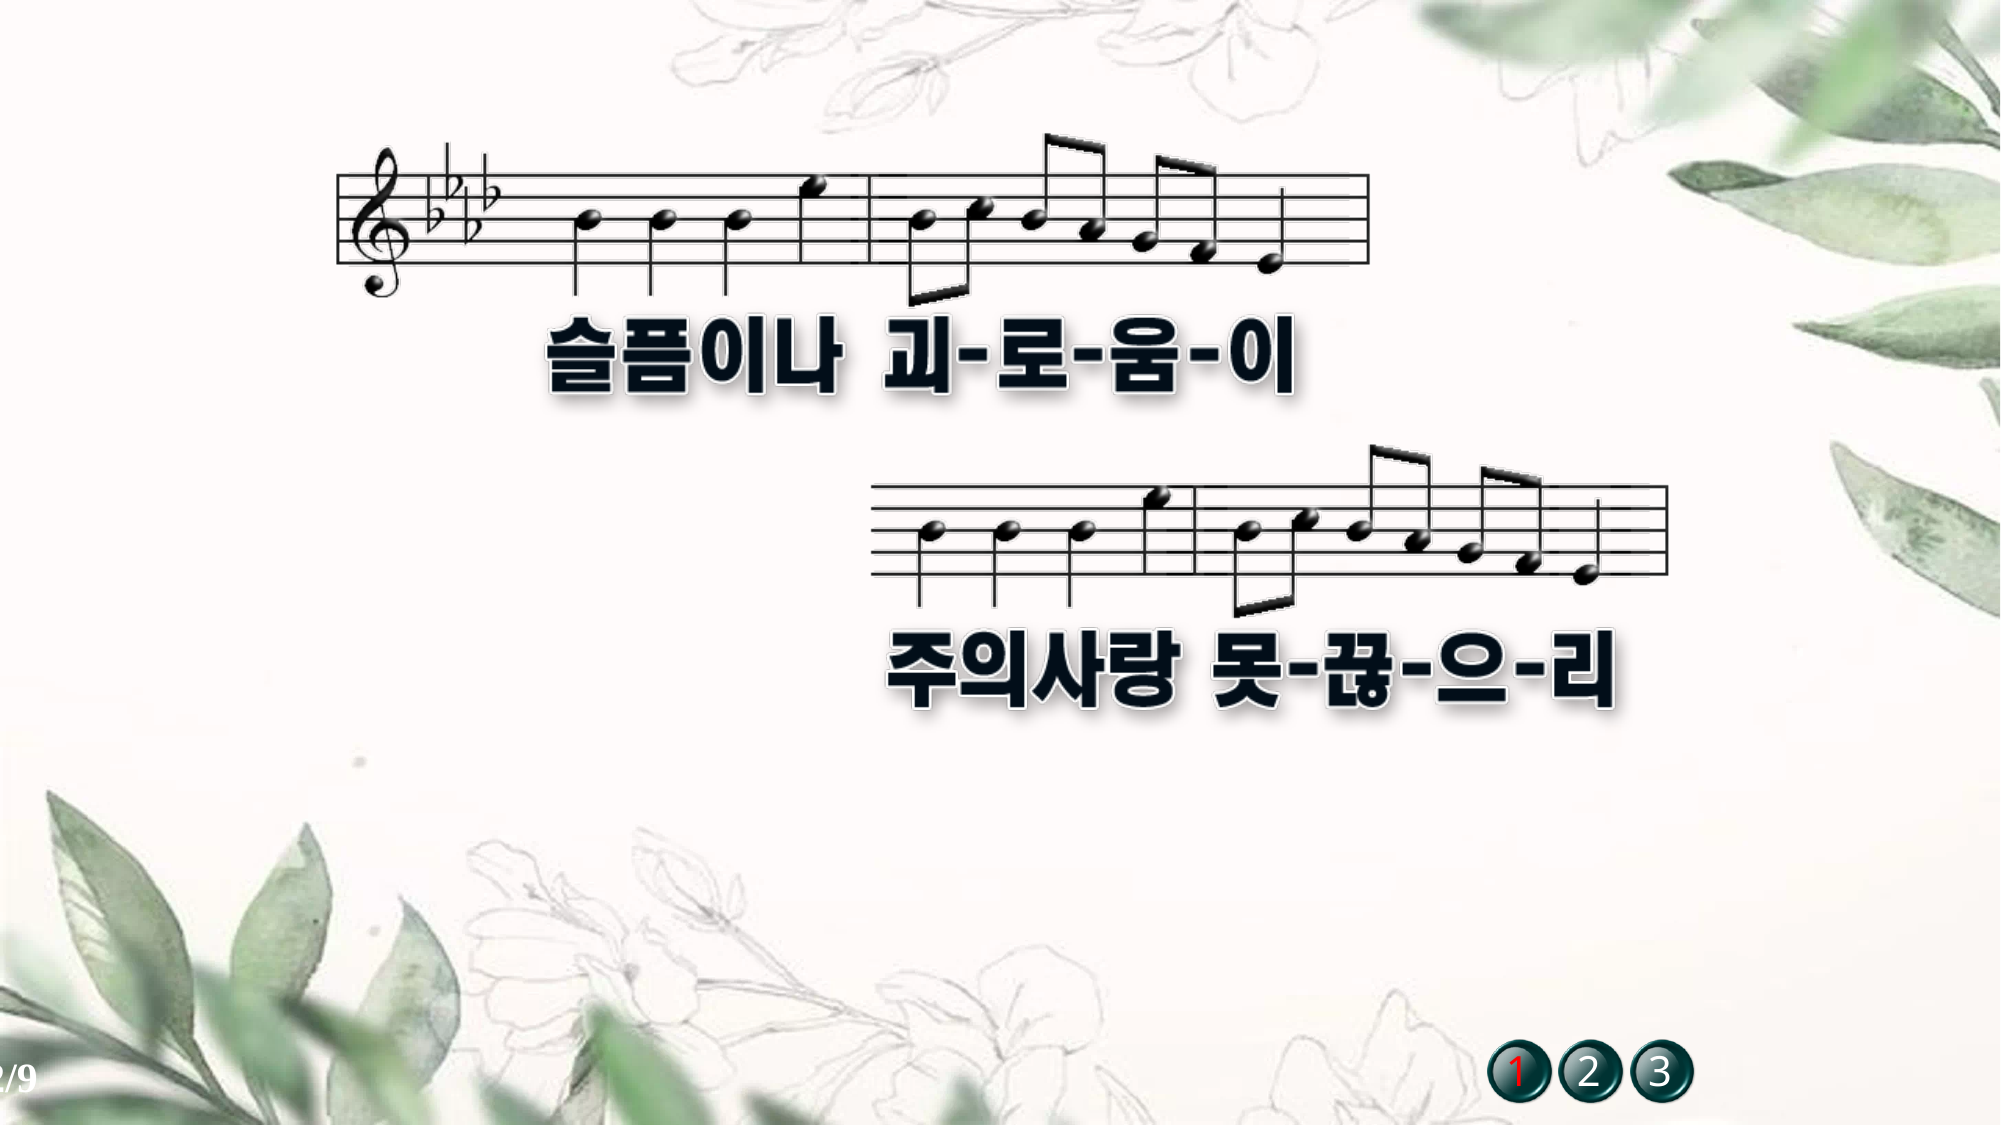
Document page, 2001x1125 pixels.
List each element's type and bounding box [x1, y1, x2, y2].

text_box [1484, 1035, 1555, 1106]
text_box [1627, 1035, 1697, 1106]
text_box [1555, 1035, 1626, 1106]
picture [0, 0, 2001, 1125]
